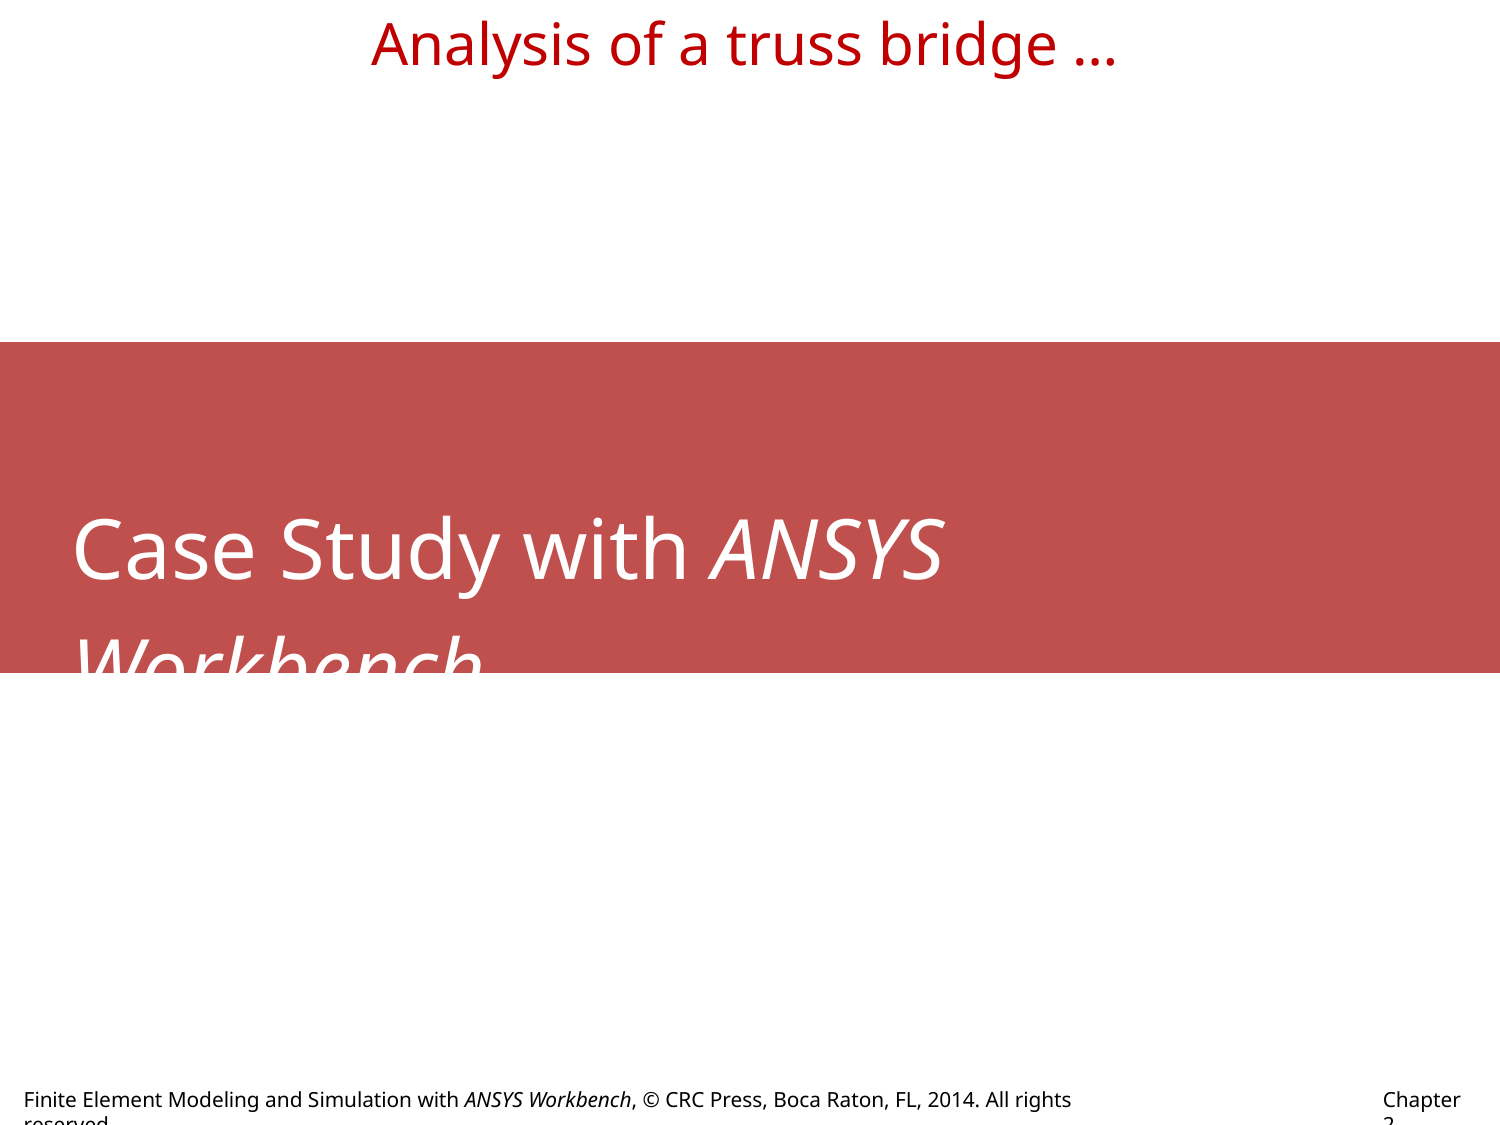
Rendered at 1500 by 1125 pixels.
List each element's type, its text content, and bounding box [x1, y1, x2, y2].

text_box Case Study with ANSYS Workbench [57, 468, 1379, 724]
text_box Analysis of a truss bridge … [51, 0, 1439, 85]
